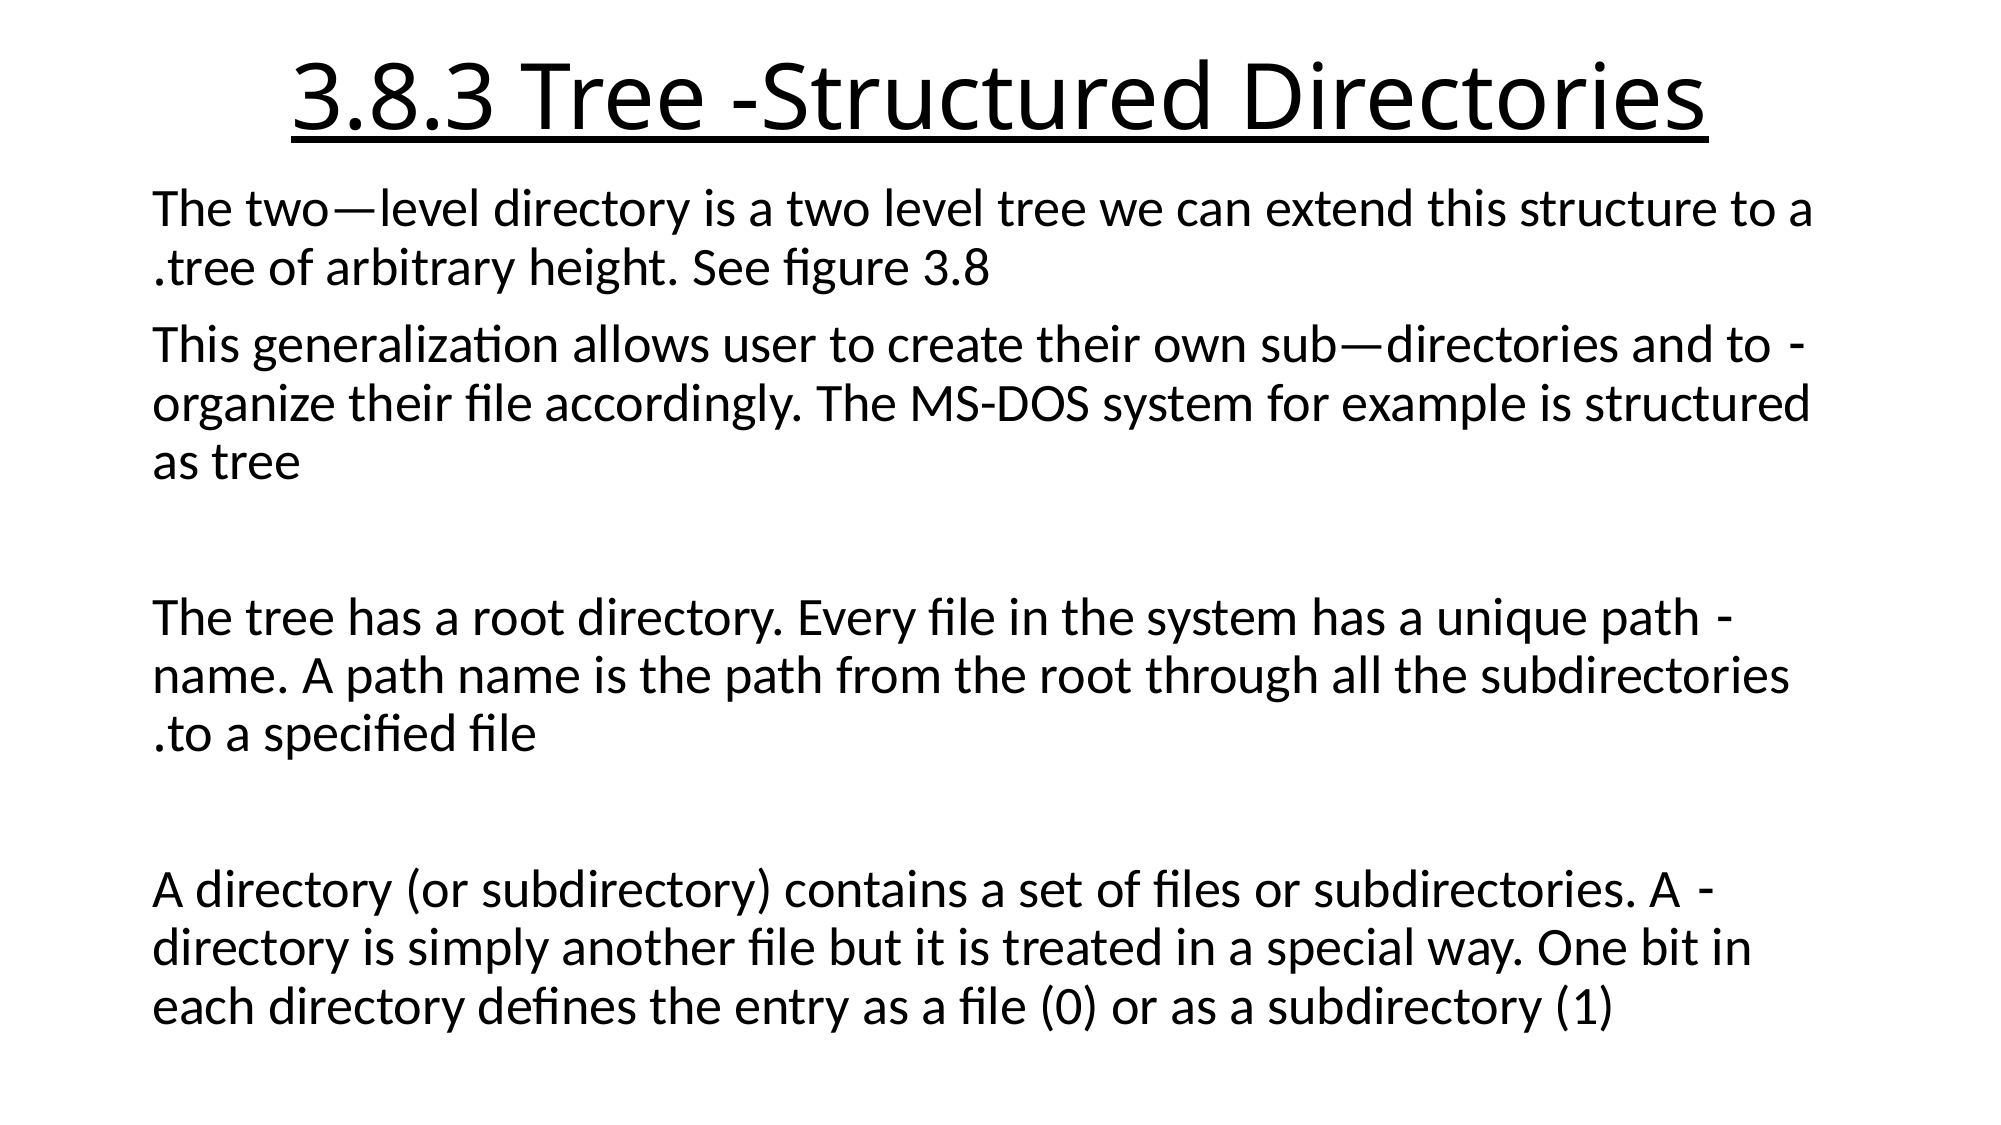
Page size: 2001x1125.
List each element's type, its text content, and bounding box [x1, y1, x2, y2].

text_box [0, 0, 2000, 75]
title 3.8.3 Tree -Structured Directories [137, 76, 1863, 172]
list The two—level directory is a two level tree we can extend this structure to a tree of arbitrary height. See figure 3.8. - This generalization allows user to create their own sub—directories and to organize their file accordingly. The MS-DOS system for example is structured as tree - The tree has a root directory. Every file in the system has a unique path name. A path name is the path from the root through all the subdirectories to a specified file. - A directory (or subdirectory) contains a set of files or subdirectories. A directory is simply another file but it is treated in a special way. One bit in each directory defines the entry as a file (0) or as a subdirectory (1) [137, 172, 1863, 1125]
